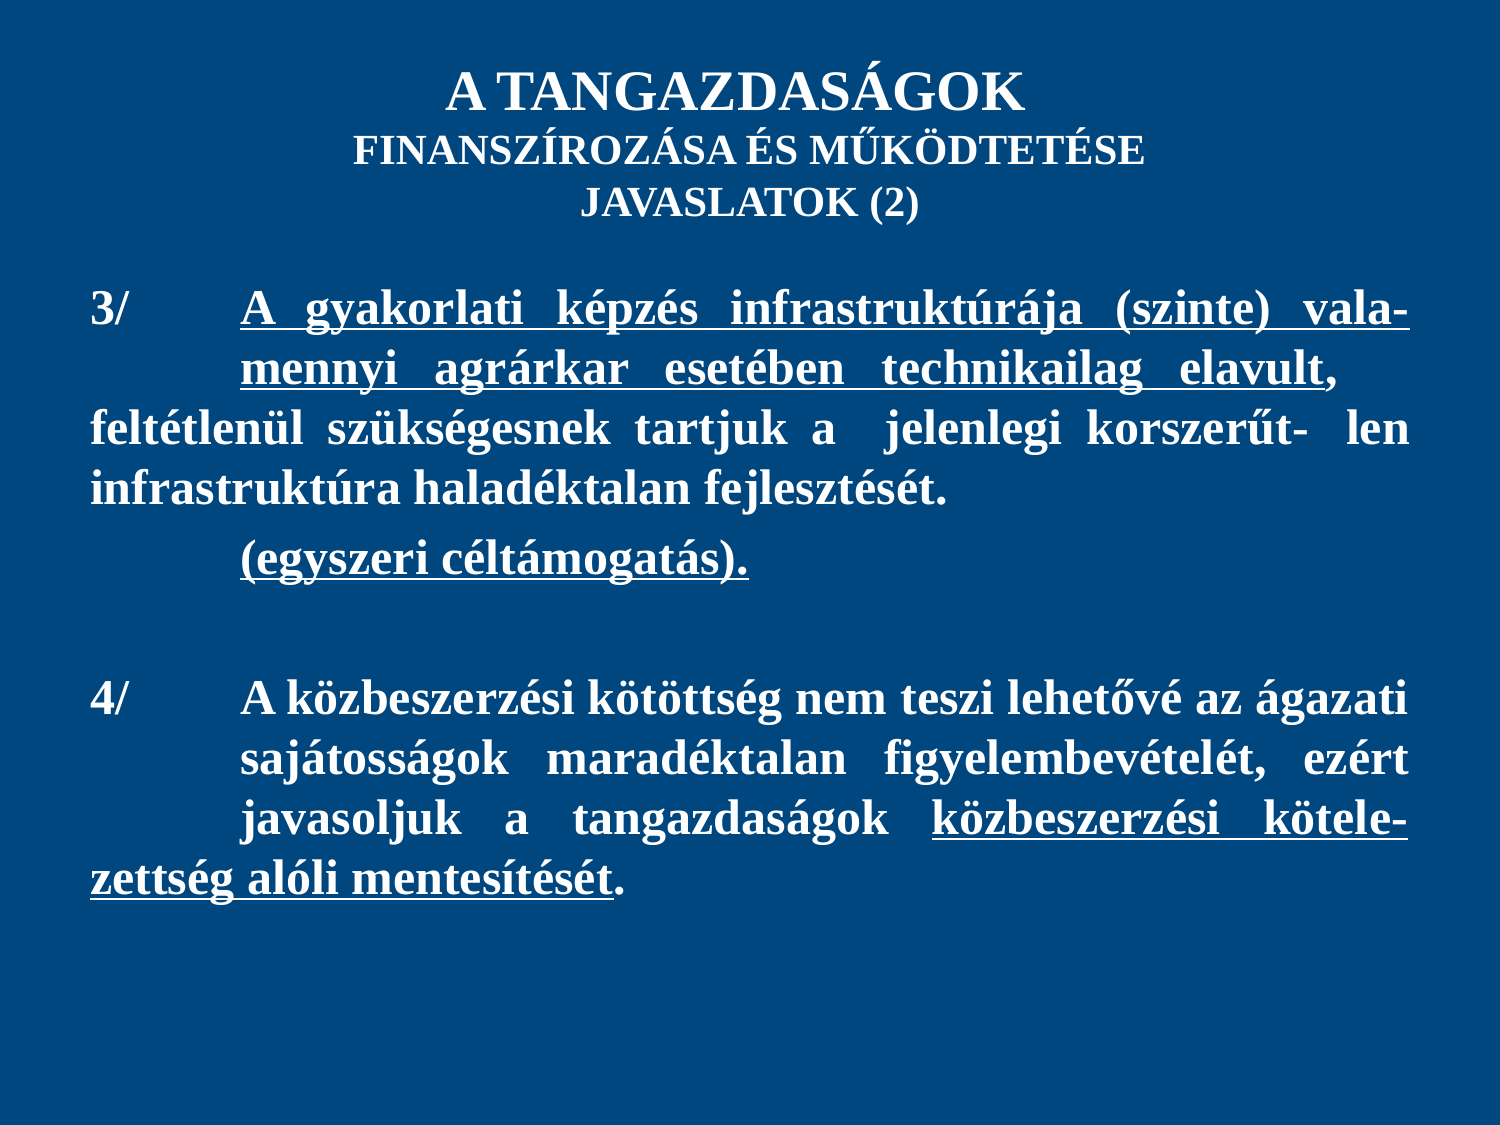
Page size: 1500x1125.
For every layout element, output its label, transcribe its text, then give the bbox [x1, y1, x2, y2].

title A TANGAZDASÁGOK FINANSZÍROZÁSA ÉS MŰKÖDTETÉSE JAVASLATOK (2) [75, 45, 1425, 233]
list 3/ A gyakorlati képzés infrastruktúrája (szinte) vala- mennyi agrárkar esetében technikailag elavult, feltétlenül szükségesnek tartjuk a jelenlegi korszerűt- len infrastruktúra haladéktalan fejlesztését. (egyszeri céltámogatás). 4/ A közbeszerzési kötöttség nem teszi lehetővé az ágazati sajátosságok maradéktalan figyelembevételét, ezért javasoljuk a tangazdaságok közbeszerzési kötele- zettség alóli mentesítését. [75, 267, 1425, 1010]
